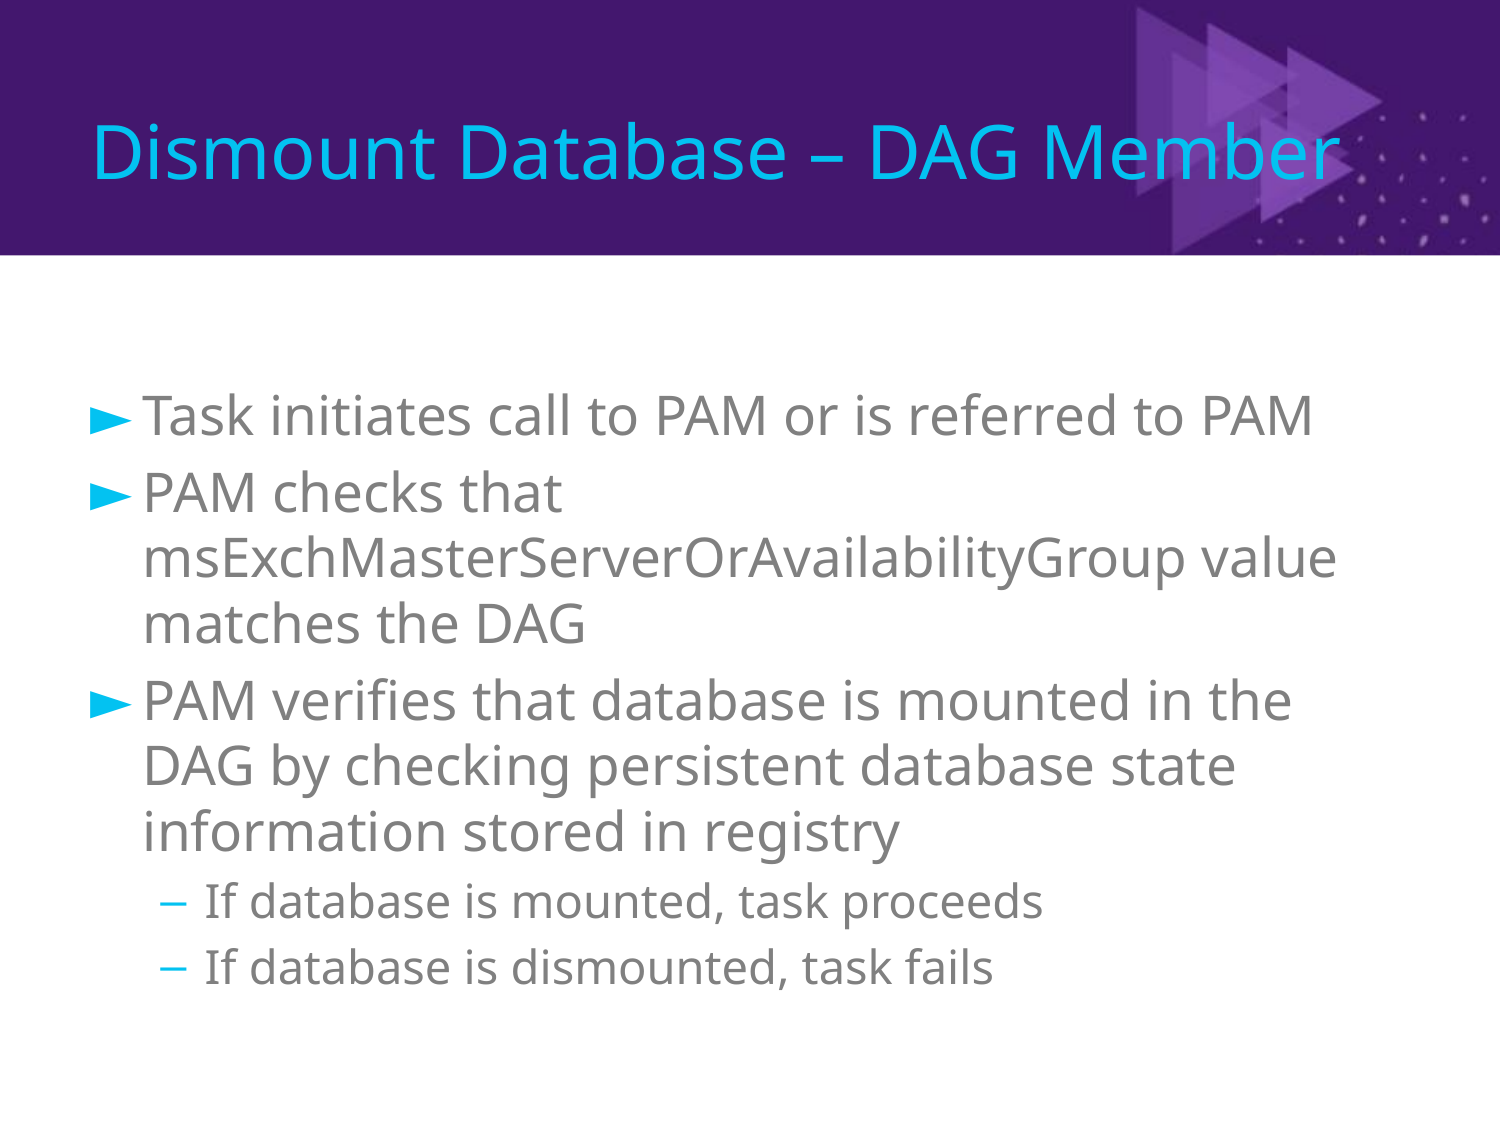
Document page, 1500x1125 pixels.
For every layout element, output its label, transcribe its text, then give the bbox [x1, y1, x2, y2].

list Task initiates call to PAM or is referred to PAM PAM checks that msExchMasterServerOrAvailabilityGroup value matches the DAG PAM verifies that database is mounted in the DAG by checking persistent database state information stored in registry If database is mounted, task proceeds If database is dismounted, task fails [75, 373, 1425, 1005]
title Dismount Database – DAG Member [75, 56, 1425, 244]
picture [0, 0, 1500, 255]
